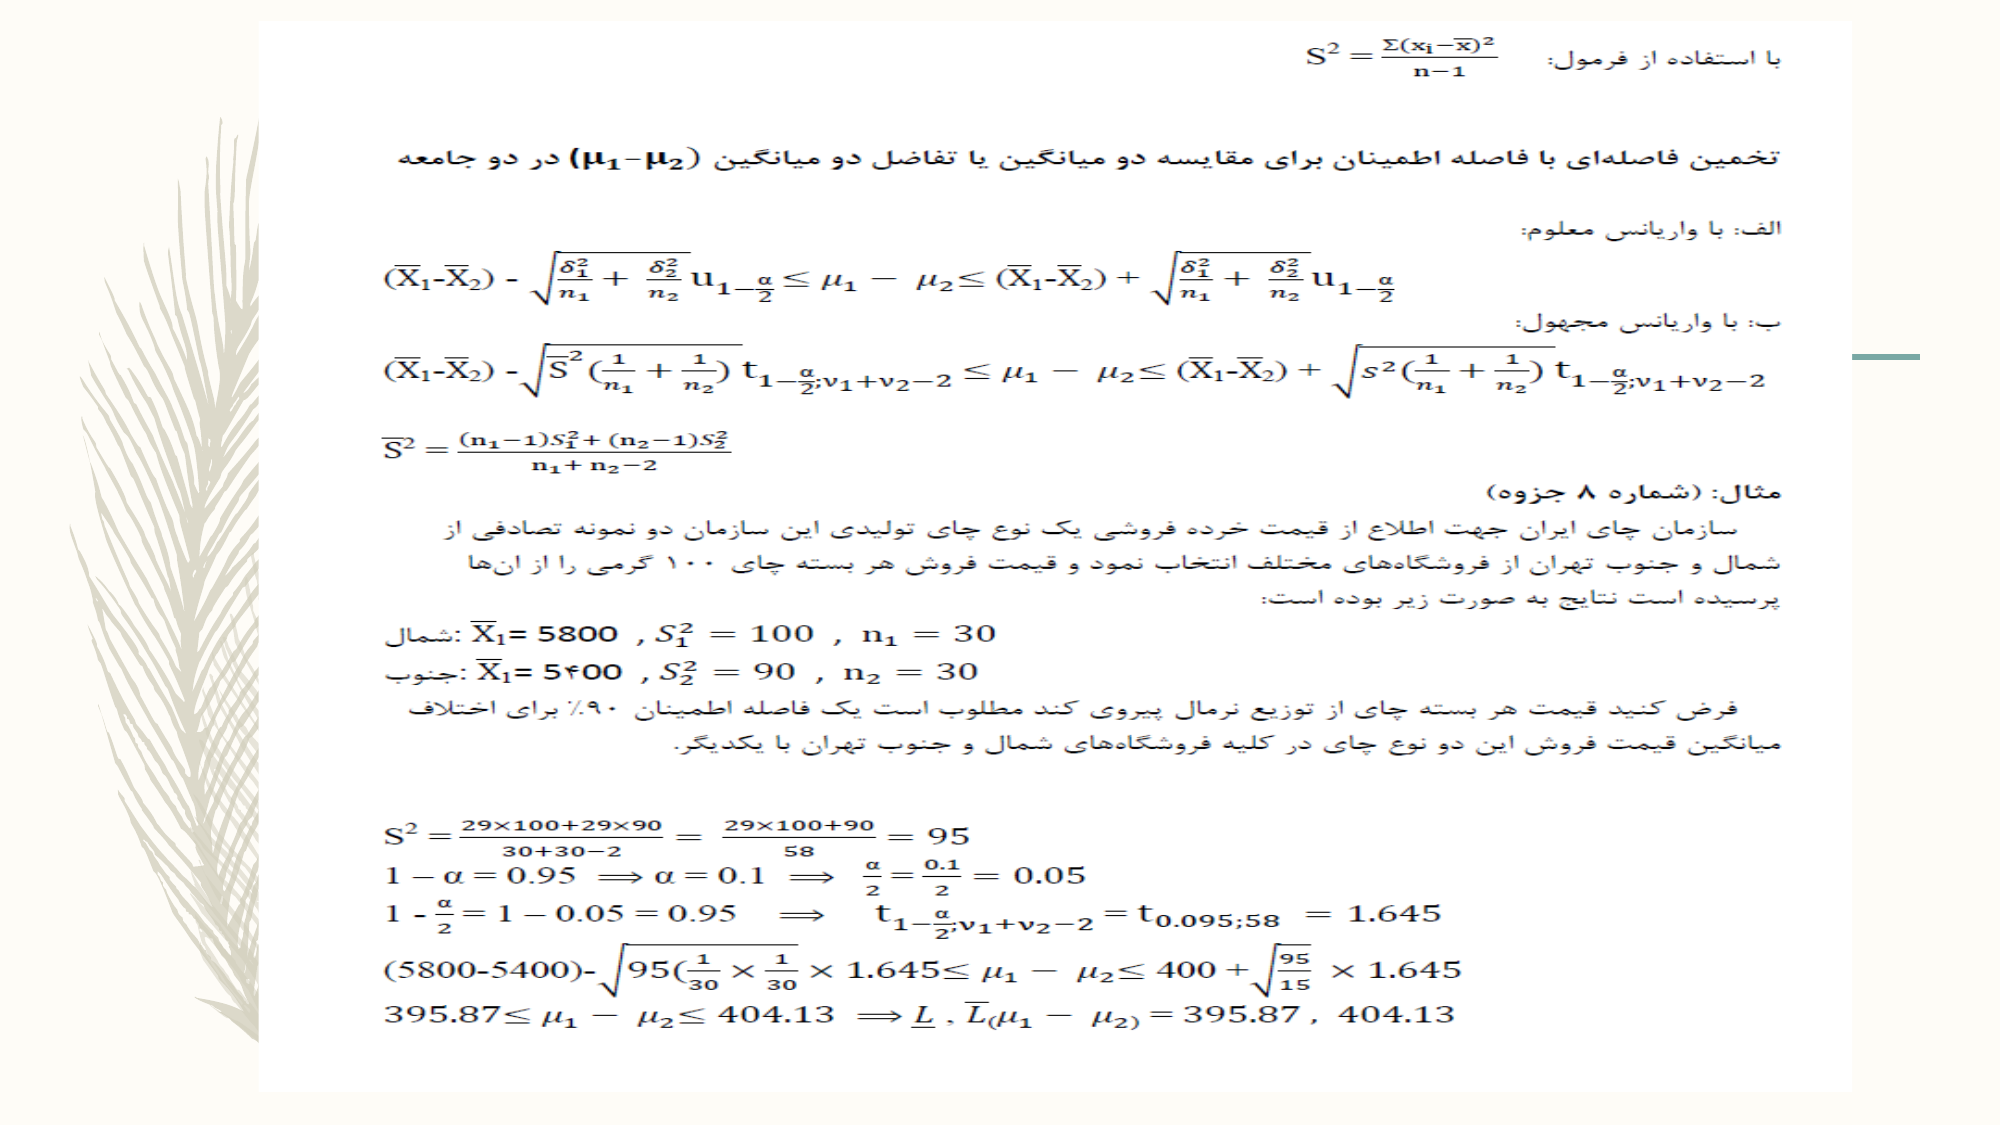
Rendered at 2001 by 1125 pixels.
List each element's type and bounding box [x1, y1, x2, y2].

picture [258, 21, 1853, 1092]
